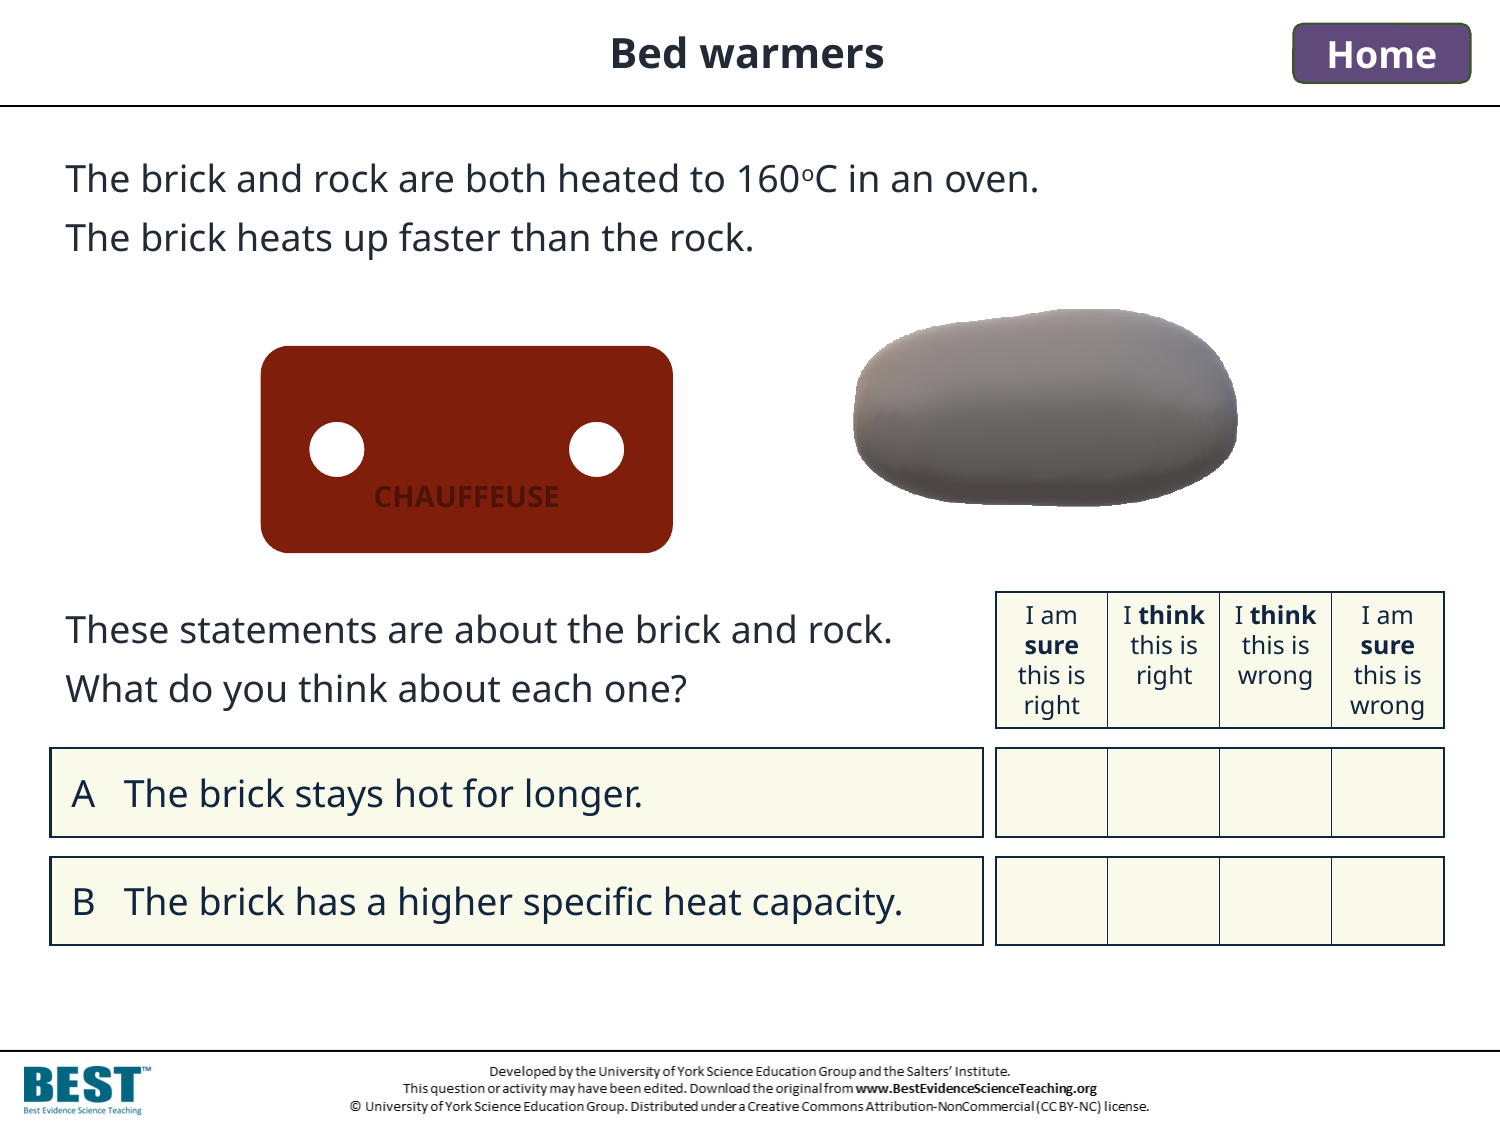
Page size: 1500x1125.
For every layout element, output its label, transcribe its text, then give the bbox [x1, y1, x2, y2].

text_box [260, 275, 1241, 554]
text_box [995, 591, 1444, 730]
picture [0, 105, 1500, 1125]
text_box Home [1292, 22, 1472, 84]
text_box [995, 856, 1444, 946]
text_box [995, 748, 1444, 838]
text_box Bed warmers [23, 4, 1471, 99]
